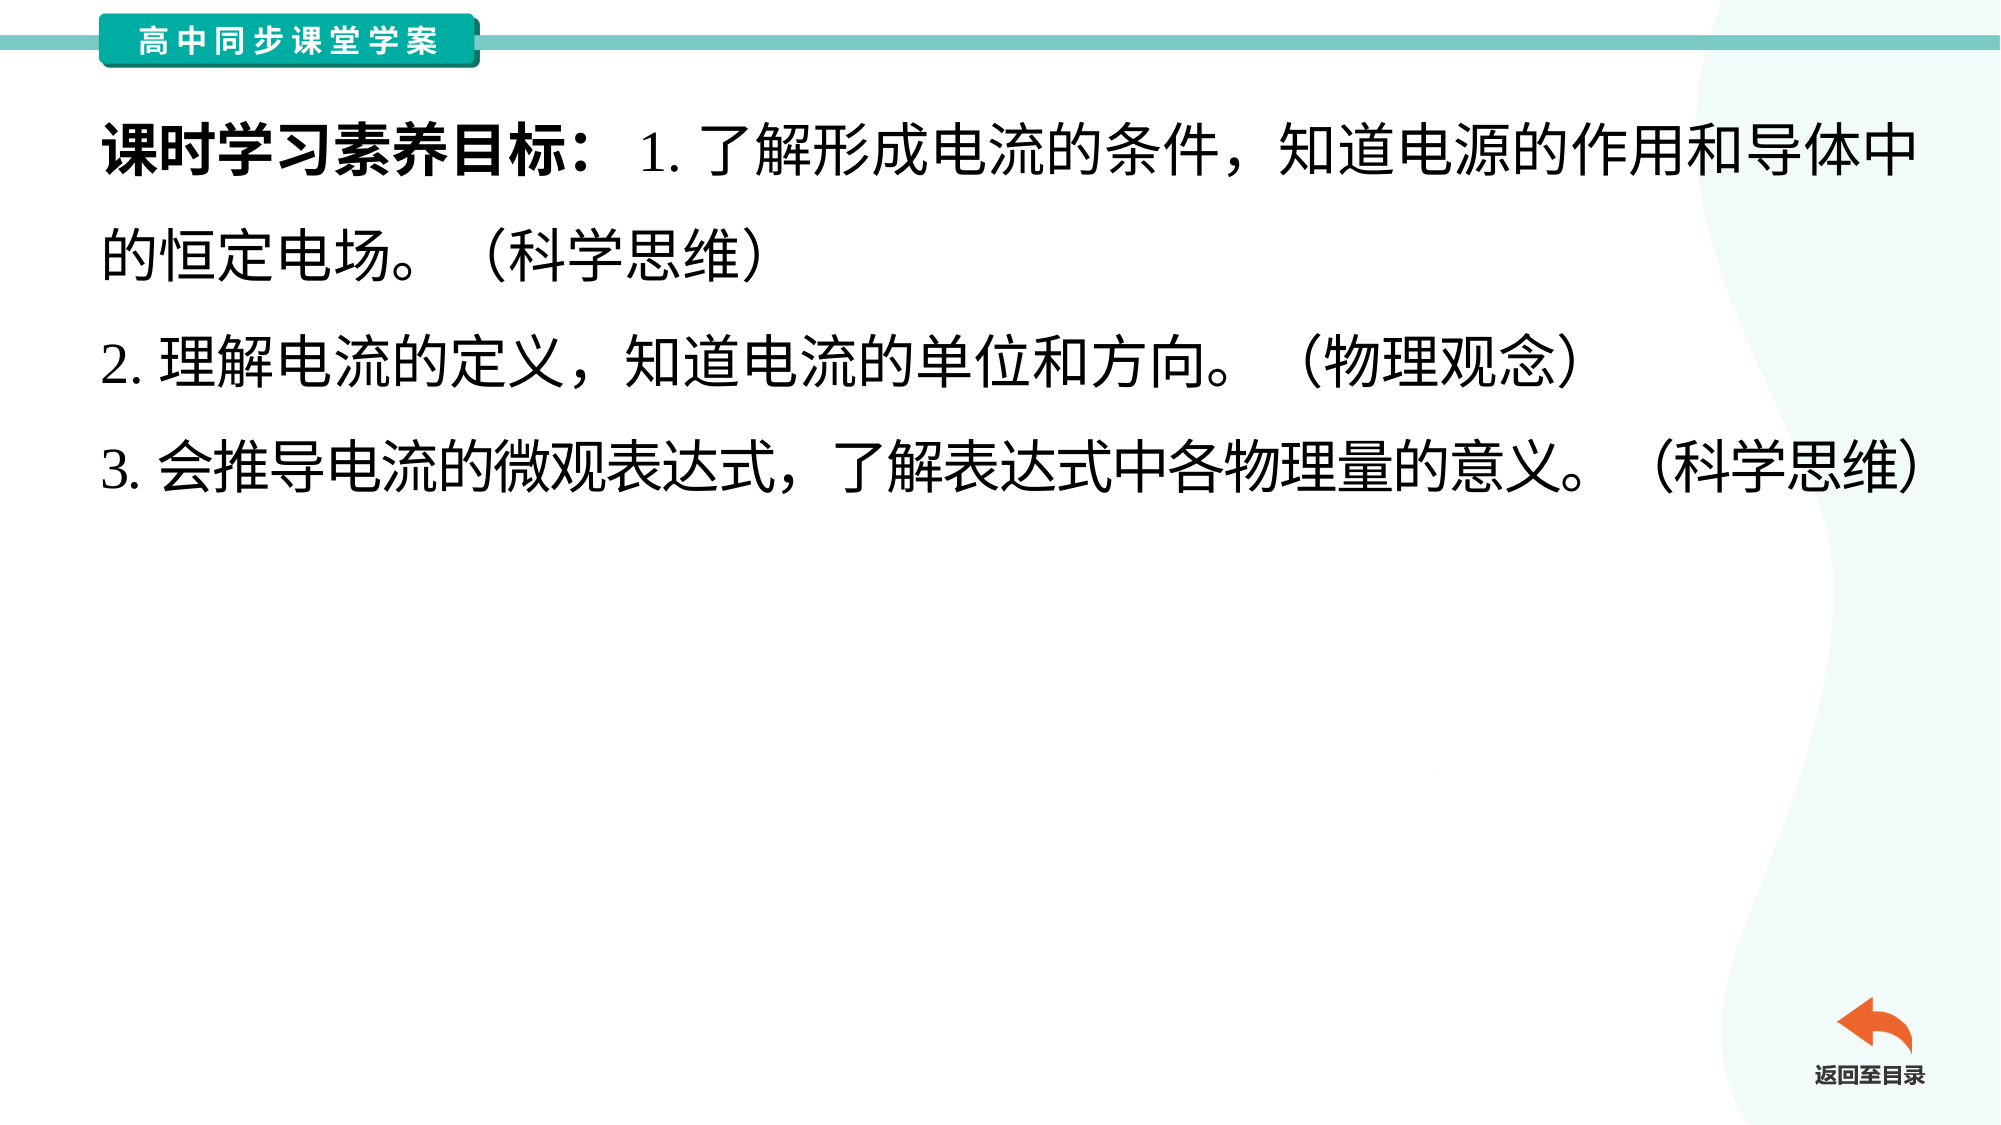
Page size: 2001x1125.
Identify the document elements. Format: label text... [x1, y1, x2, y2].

text_box 课时学习素养目标：1.了解形成电流的条件，知道电源的作用和导体中 的恒定电场。（科学思维） 2.理解电流的定义，知道电流的单位和方向。（物理观念） 3.会推导电流的微观表达式，了解表达式中各物理量的意义。（科学思维） [100, 76, 1899, 489]
picture [0, 0, 2000, 1125]
